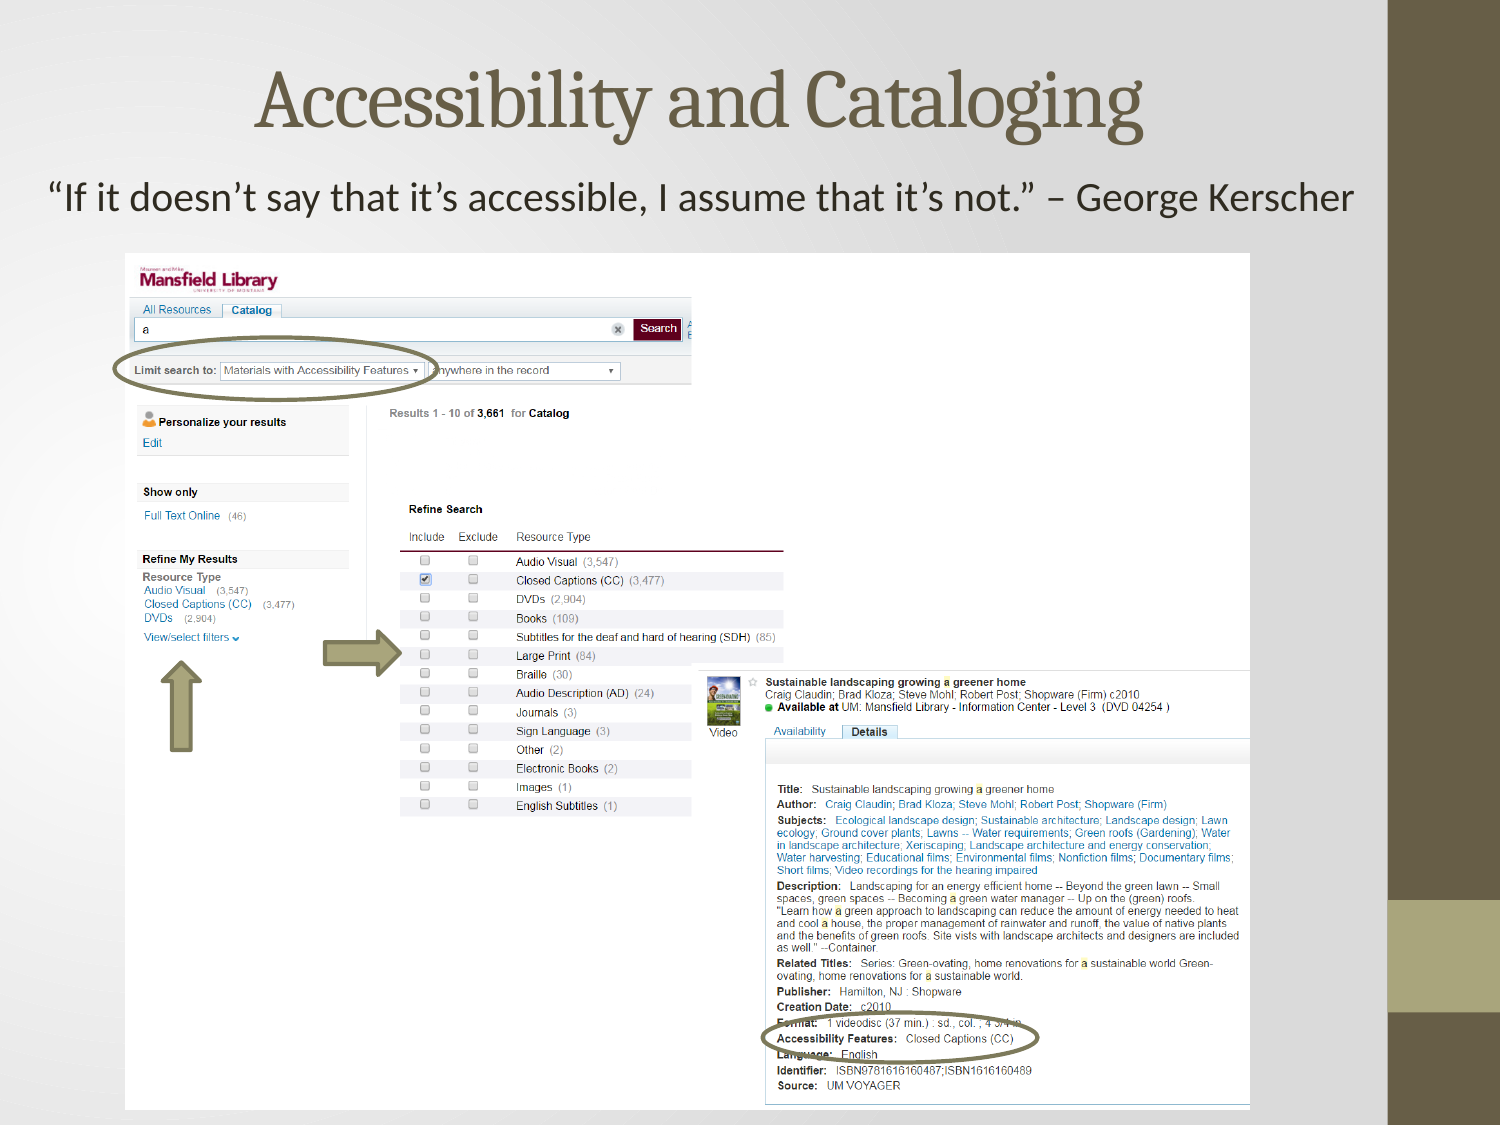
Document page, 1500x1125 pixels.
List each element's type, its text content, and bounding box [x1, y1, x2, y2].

list “If it doesn’t say that it’s accessible, I assume that it’s not.” – George Kerscher [12, 162, 1375, 1050]
text_box [112, 357, 121, 381]
title Accessibility and Cataloging [75, 0, 1325, 162]
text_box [124, 252, 1251, 1111]
